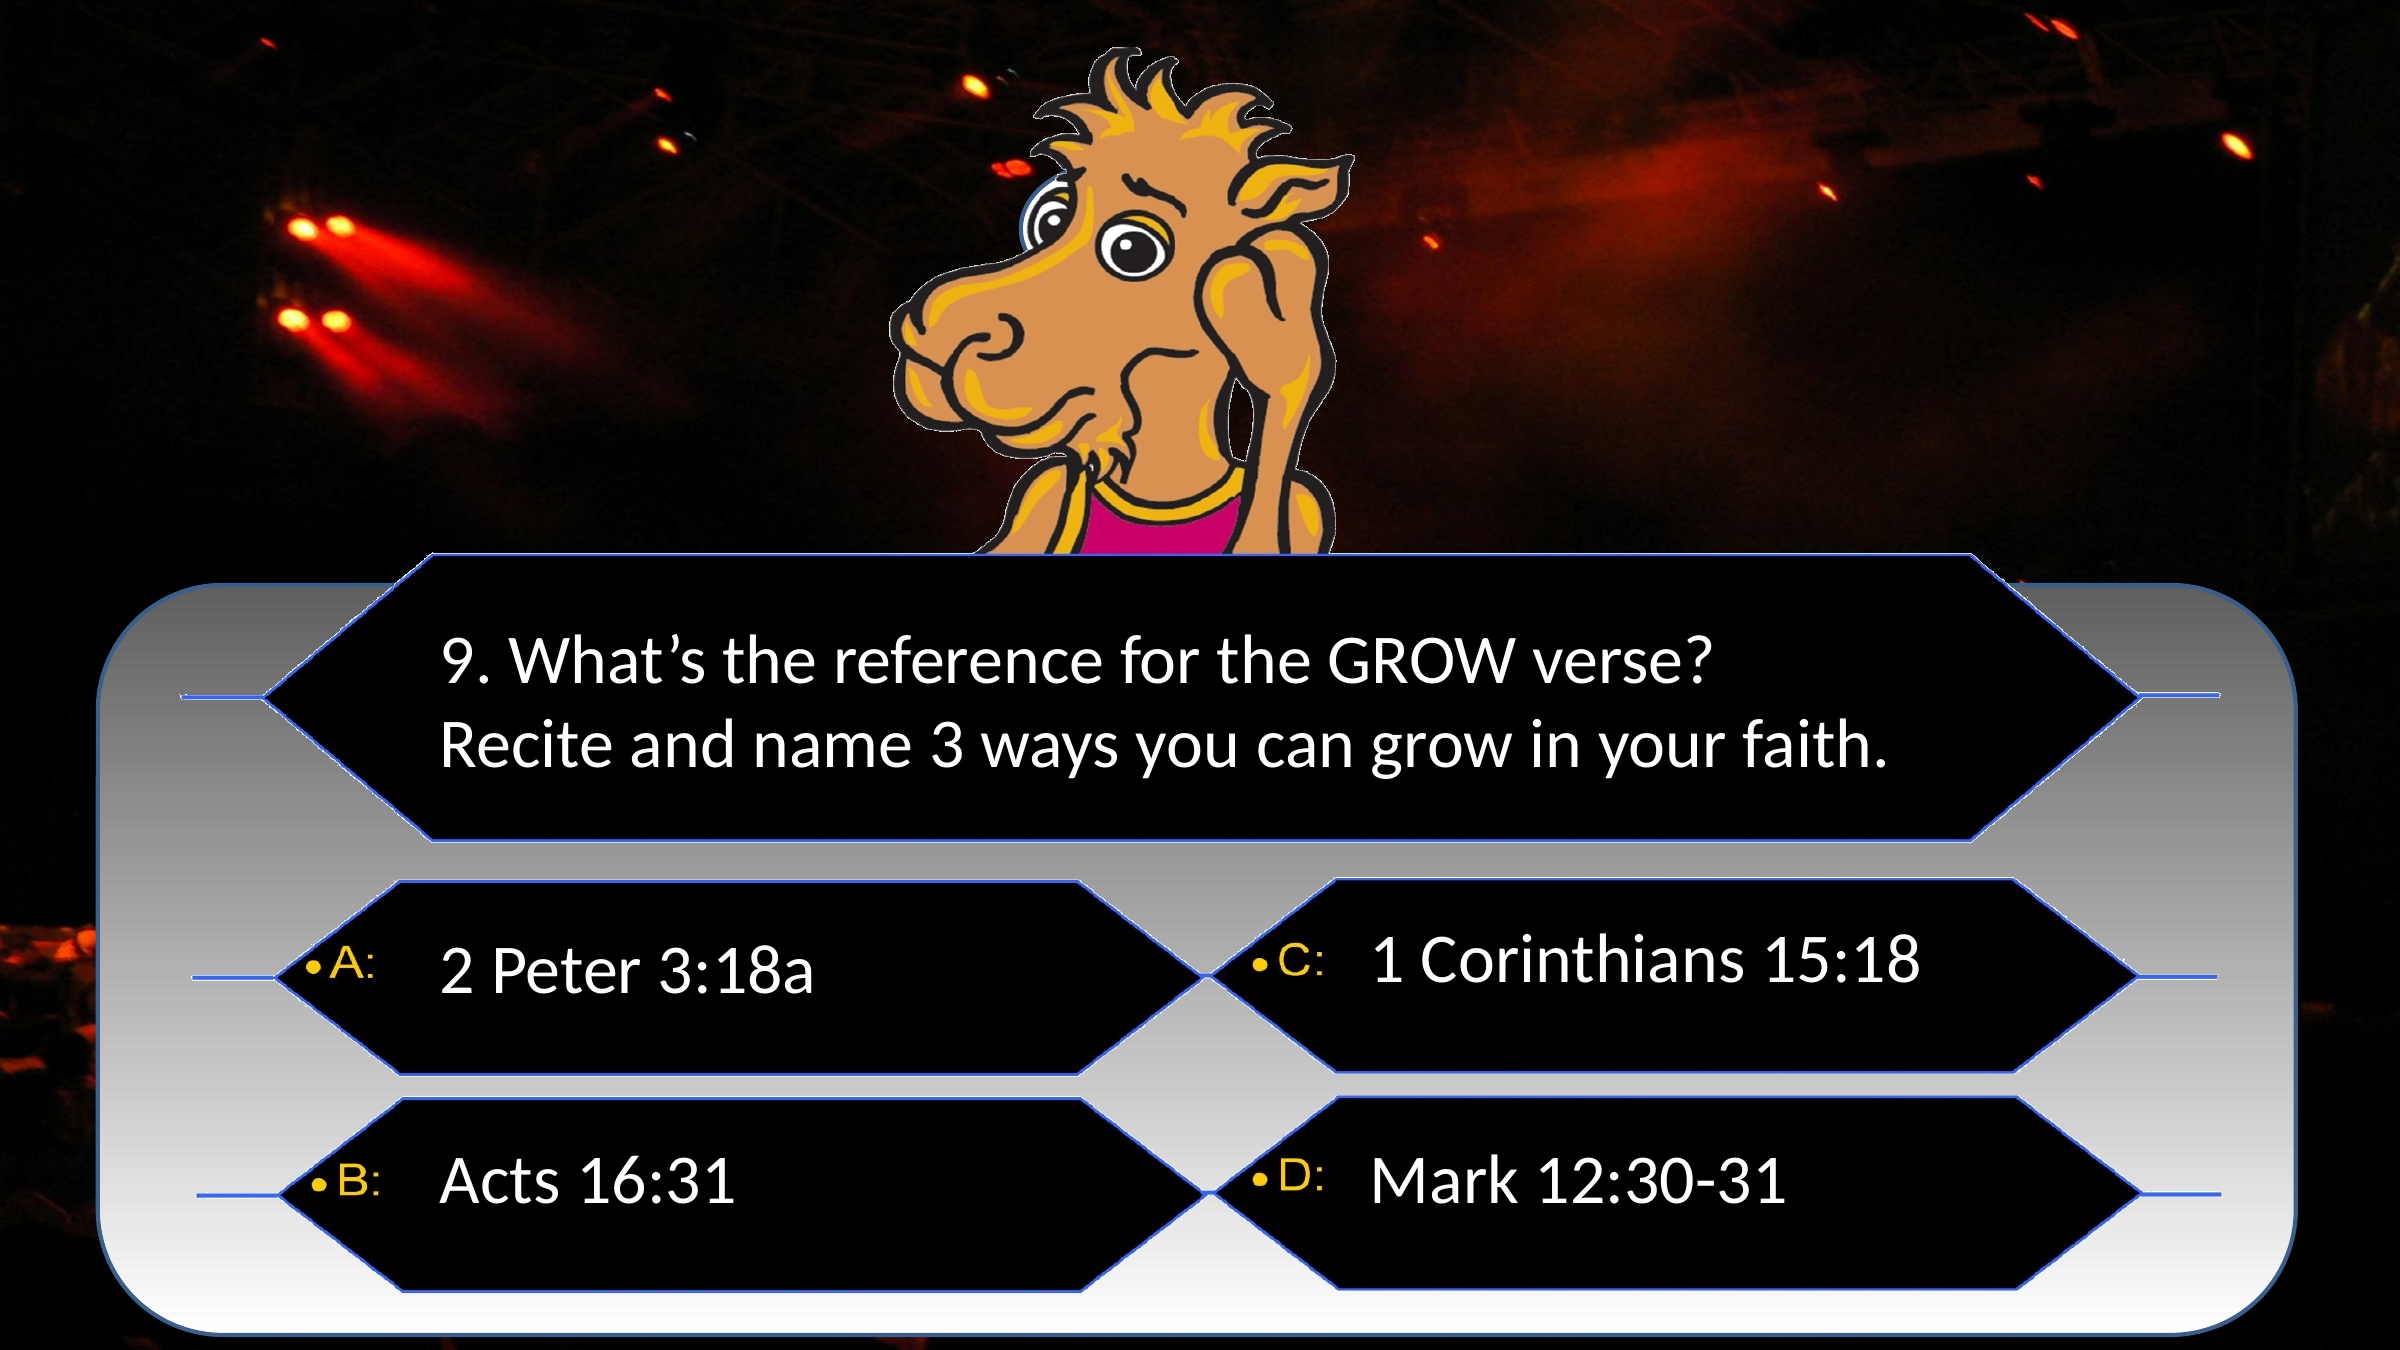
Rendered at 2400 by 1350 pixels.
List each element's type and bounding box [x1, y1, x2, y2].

text_box [178, 46, 2224, 1350]
picture [0, 0, 2400, 1350]
